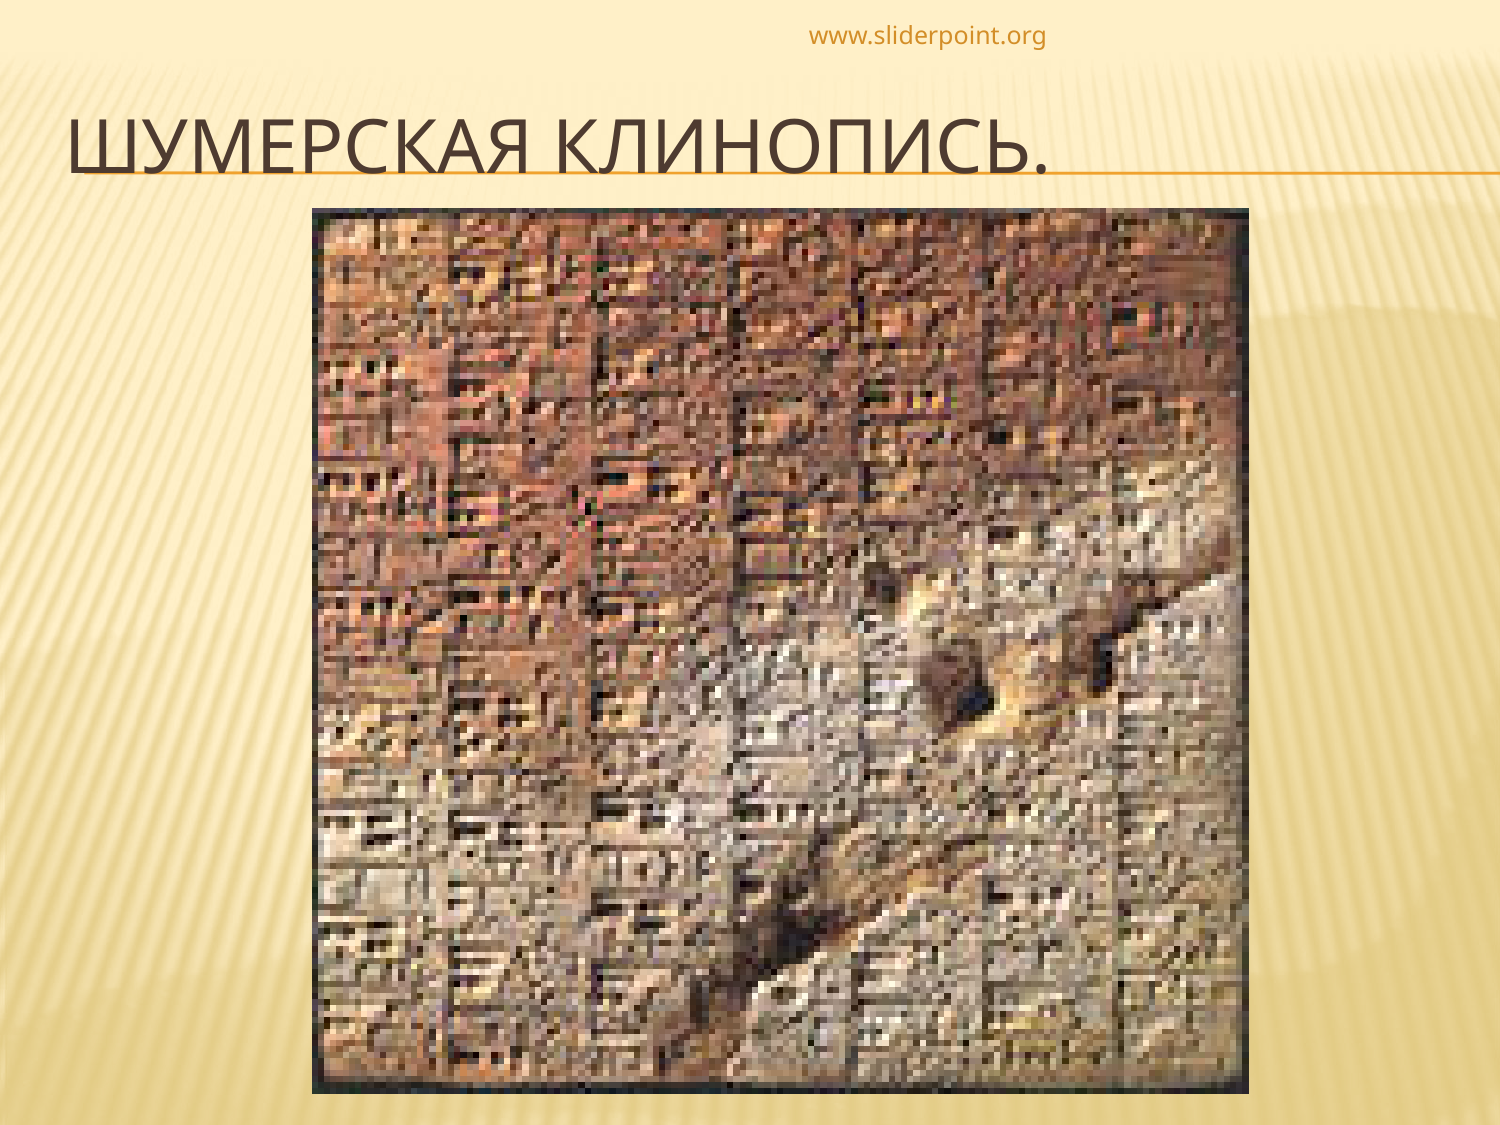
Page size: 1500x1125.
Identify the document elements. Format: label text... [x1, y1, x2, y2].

picture [312, 207, 1250, 1095]
title Шумерская клинопись. [49, 75, 1475, 213]
footer www.sliderpoint.org [512, 12, 1063, 60]
